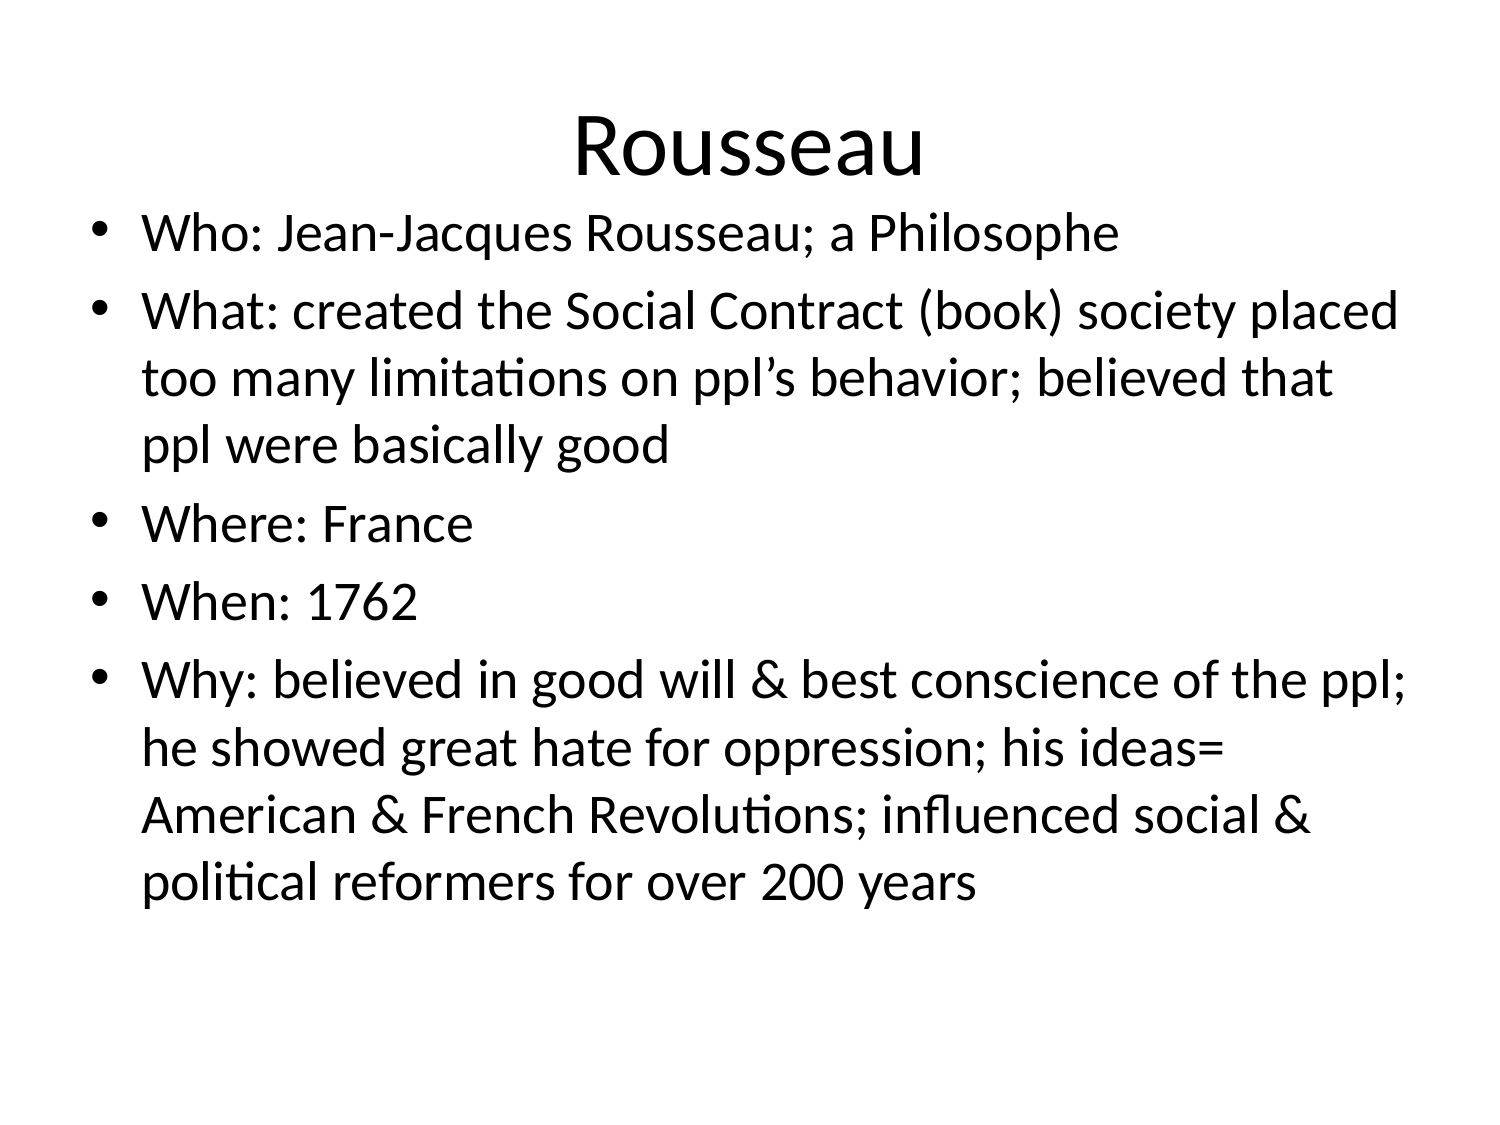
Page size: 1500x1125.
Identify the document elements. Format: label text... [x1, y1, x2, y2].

list Who: Jean-Jacques Rousseau; a Philosophe What: created the Social Contract (book) society placed too many limitations on ppl’s behavior; believed that ppl were basically good Where: France When: 1762 Why: believed in good will & best conscience of the ppl; he showed great hate for oppression; his ideas= American & French Revolutions; influenced social & political reformers for over 200 years [75, 187, 1425, 930]
title Rousseau [75, 45, 1425, 187]
